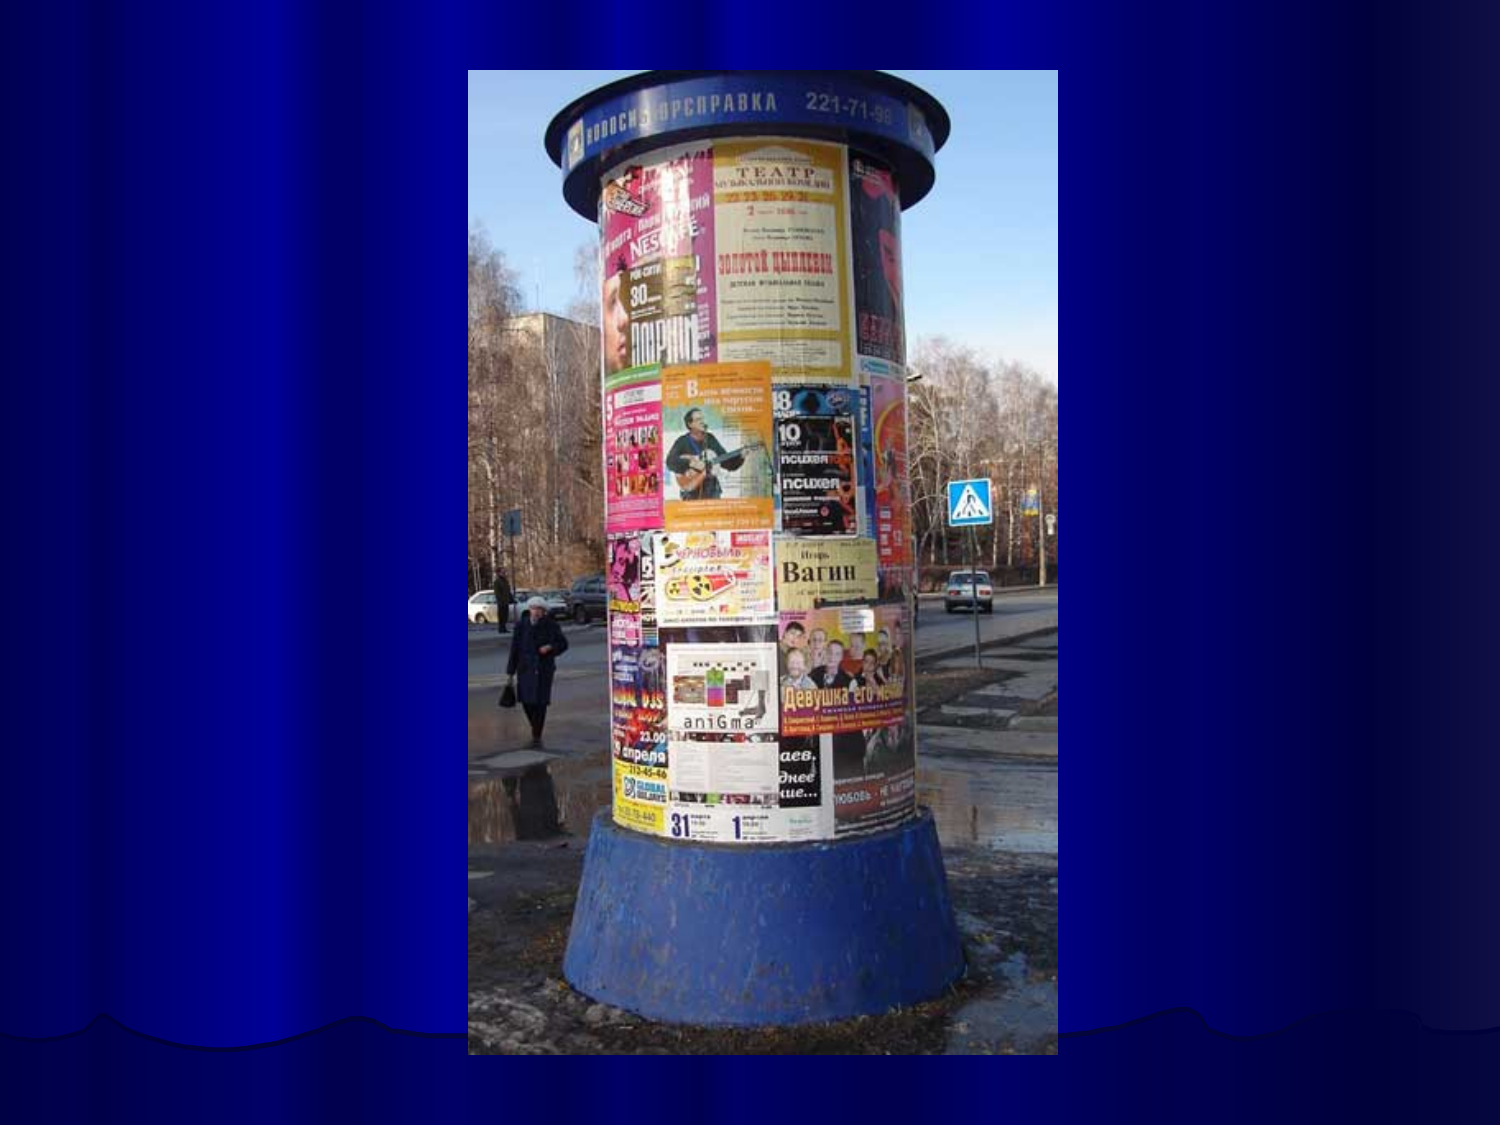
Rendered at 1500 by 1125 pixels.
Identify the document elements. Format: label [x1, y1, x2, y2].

picture [468, 70, 1058, 1055]
